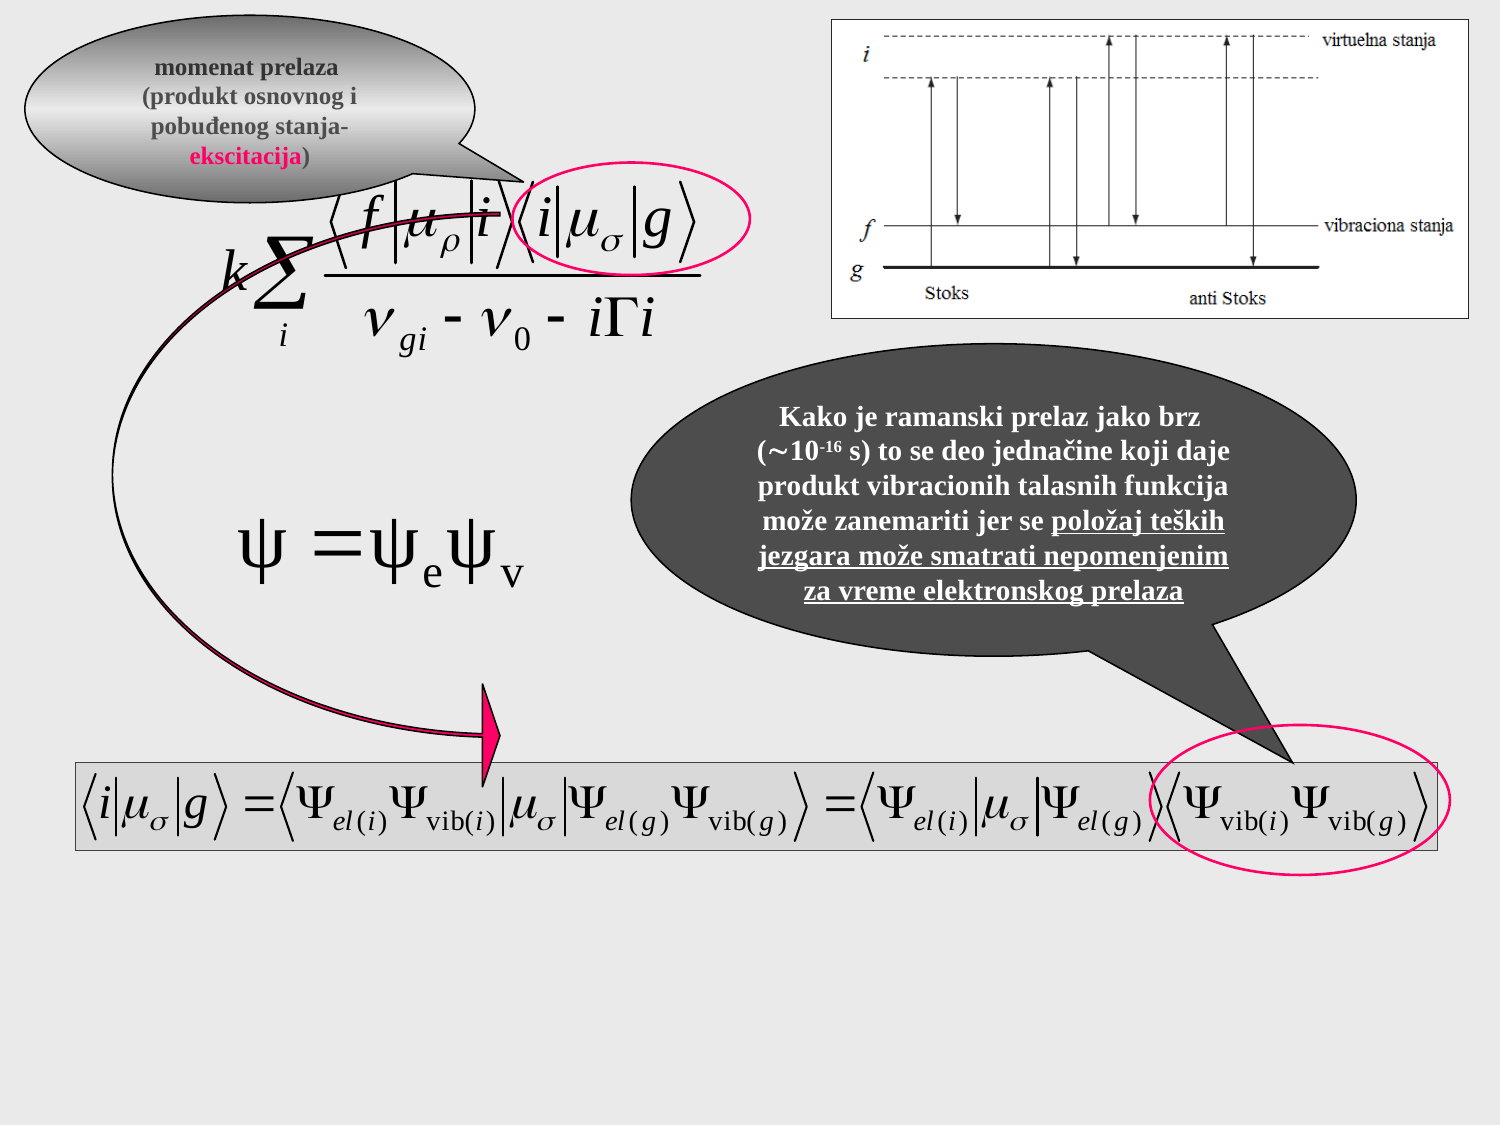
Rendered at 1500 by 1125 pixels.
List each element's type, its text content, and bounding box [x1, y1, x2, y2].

text_box [1172, 724, 1427, 760]
text_box [112, 303, 500, 760]
text_box momenat prelaza (produkt osnovnog i pobuđenog stanja- ekscitacija) [24, 15, 487, 202]
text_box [74, 762, 1438, 852]
text_box [1207, 859, 1393, 875]
picture [830, 19, 1470, 319]
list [212, 162, 713, 369]
text_box Kako je ramanski prelaz jako brz (10-16 s) to se deo jednačine koji daje produkt vibracionih talasnih funkcija može zanemariti jer se položaj teških jezgara može smatrati nepomenjenim za vreme elektronskog prelaza [631, 343, 1357, 732]
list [224, 487, 538, 608]
text_box [1441, 774, 1450, 826]
text_box [716, 179, 750, 259]
